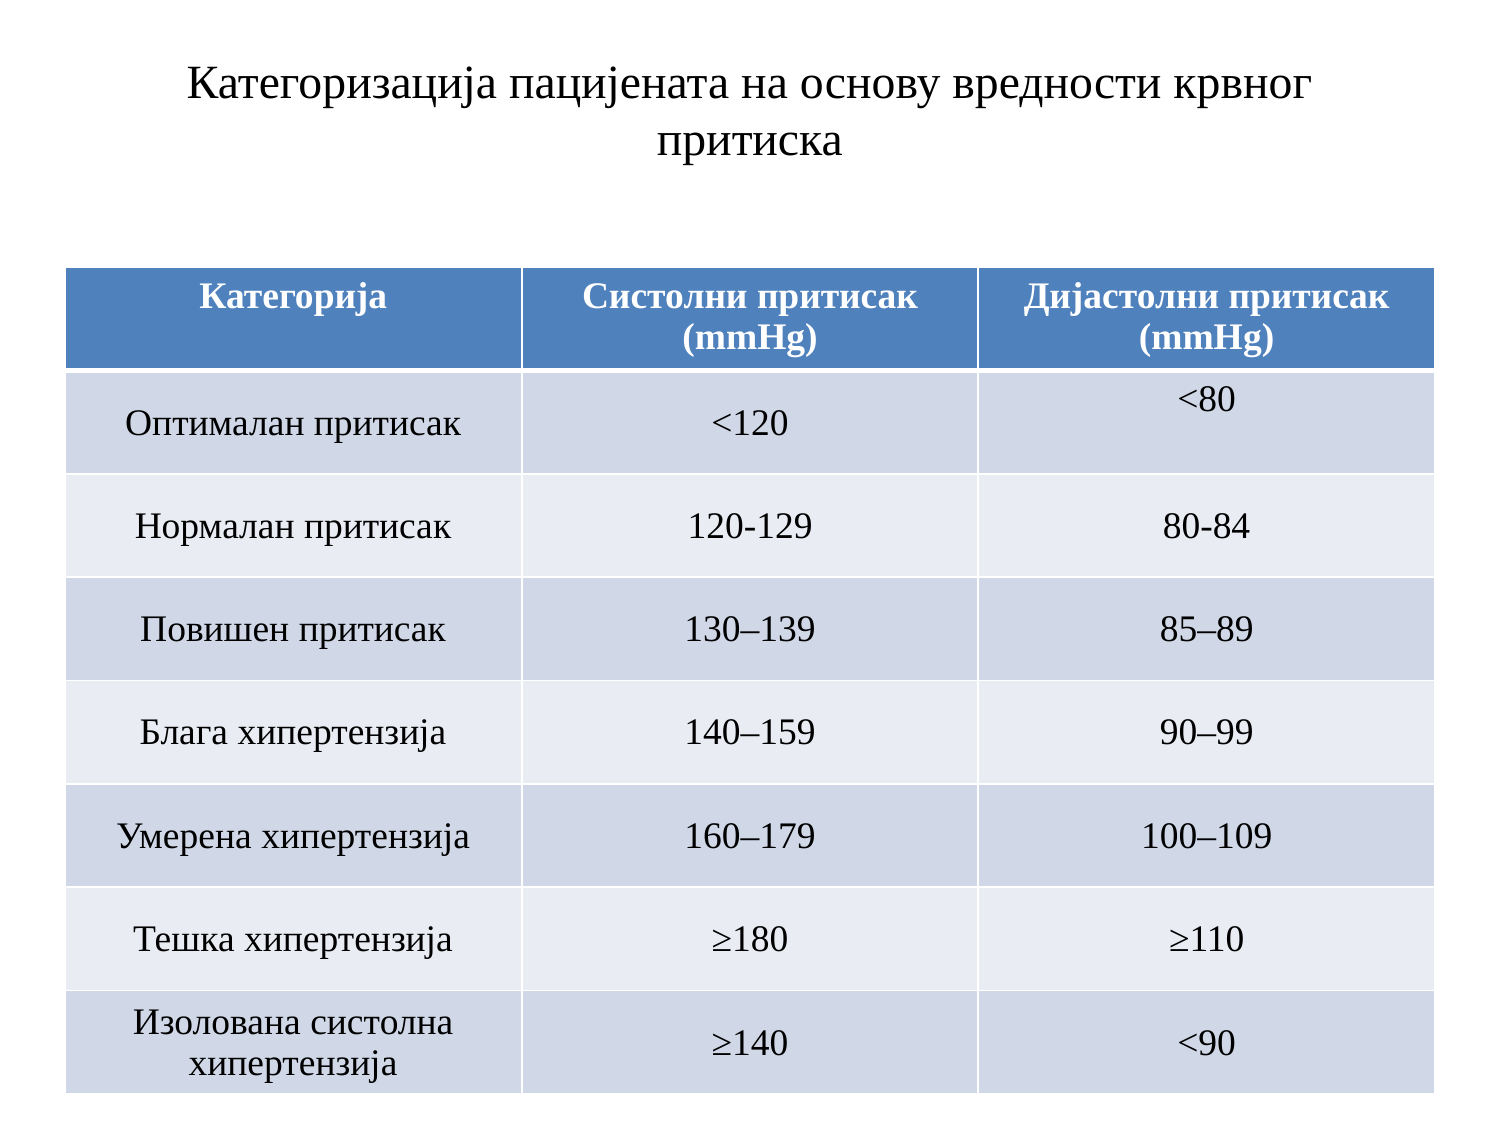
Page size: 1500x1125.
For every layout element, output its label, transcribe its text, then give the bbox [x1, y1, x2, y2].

table_cell ≥110 [979, 888, 1434, 990]
table_cell Блага хипертензија [66, 681, 521, 783]
table_cell Тешка хипертензија [66, 888, 521, 990]
table_cell 85–89 [979, 578, 1434, 680]
table_cell 90–99 [979, 681, 1434, 783]
table_cell ≥140 [523, 991, 977, 1093]
title Категоризација пацијената на основу вредности крвног притиска [112, 42, 1388, 173]
table_cell 140–159 [523, 681, 977, 783]
table_cell Оптималан притисак [66, 373, 521, 473]
table_cell 80-84 [979, 475, 1434, 576]
table_cell 160–179 [523, 785, 977, 886]
table_cell <80 [979, 373, 1434, 473]
table_header Дијастолни притисак (mmHg) [979, 268, 1434, 368]
table_cell Повишен притисак [66, 578, 521, 680]
table_cell Изолована систолна хипертензија [66, 991, 521, 1093]
table_cell <120 [523, 373, 977, 473]
table_cell <90 [979, 991, 1434, 1093]
table_cell 120-129 [523, 475, 977, 576]
table_cell 100–109 [979, 785, 1434, 886]
table_cell 130–139 [523, 578, 977, 680]
table_cell ≥180 [523, 888, 977, 990]
table_header Категорија [66, 268, 521, 368]
table_cell Умерена хипертензија [66, 785, 521, 886]
table_cell Нормалан притисак [66, 475, 521, 576]
table_header Систолни притисак (mmHg) [523, 268, 977, 368]
